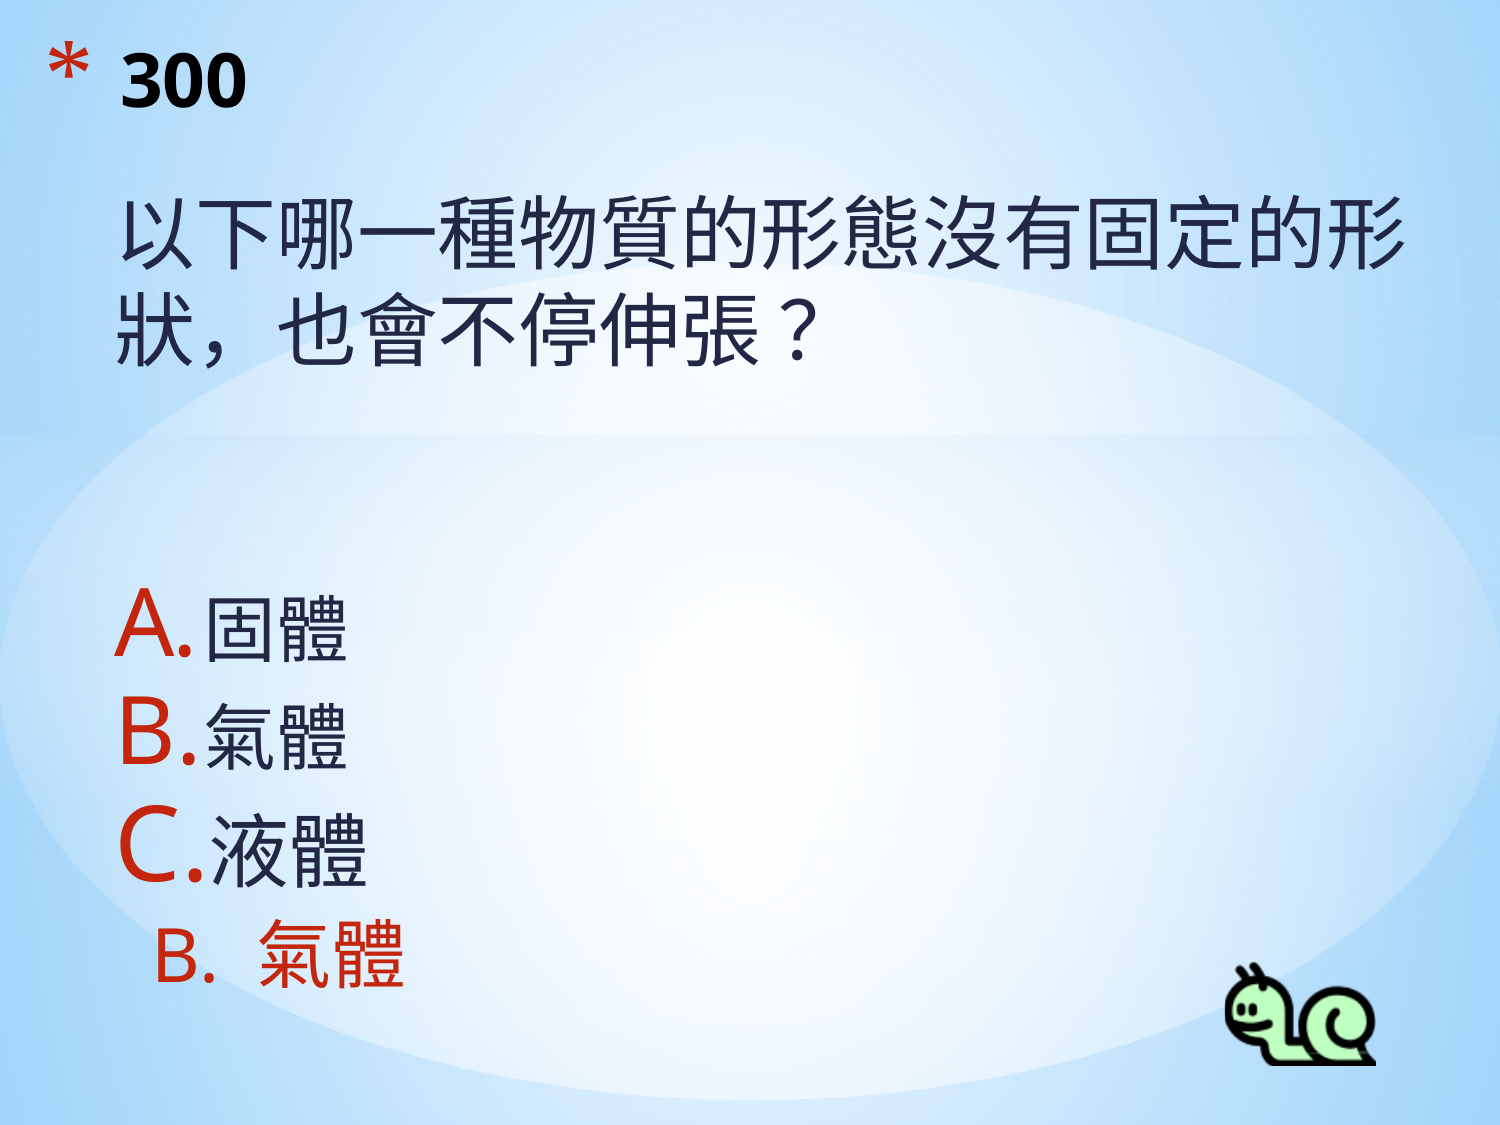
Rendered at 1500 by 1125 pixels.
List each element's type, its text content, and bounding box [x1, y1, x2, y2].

picture [1224, 962, 1377, 1067]
subtitle 以下哪一種物質的形態沒有固定的形狀，也會不停伸張 ？ 固體 氣體 液體 [99, 174, 1438, 913]
title 300 [0, 24, 413, 188]
text_box B. 氣體 [117, 899, 422, 1005]
